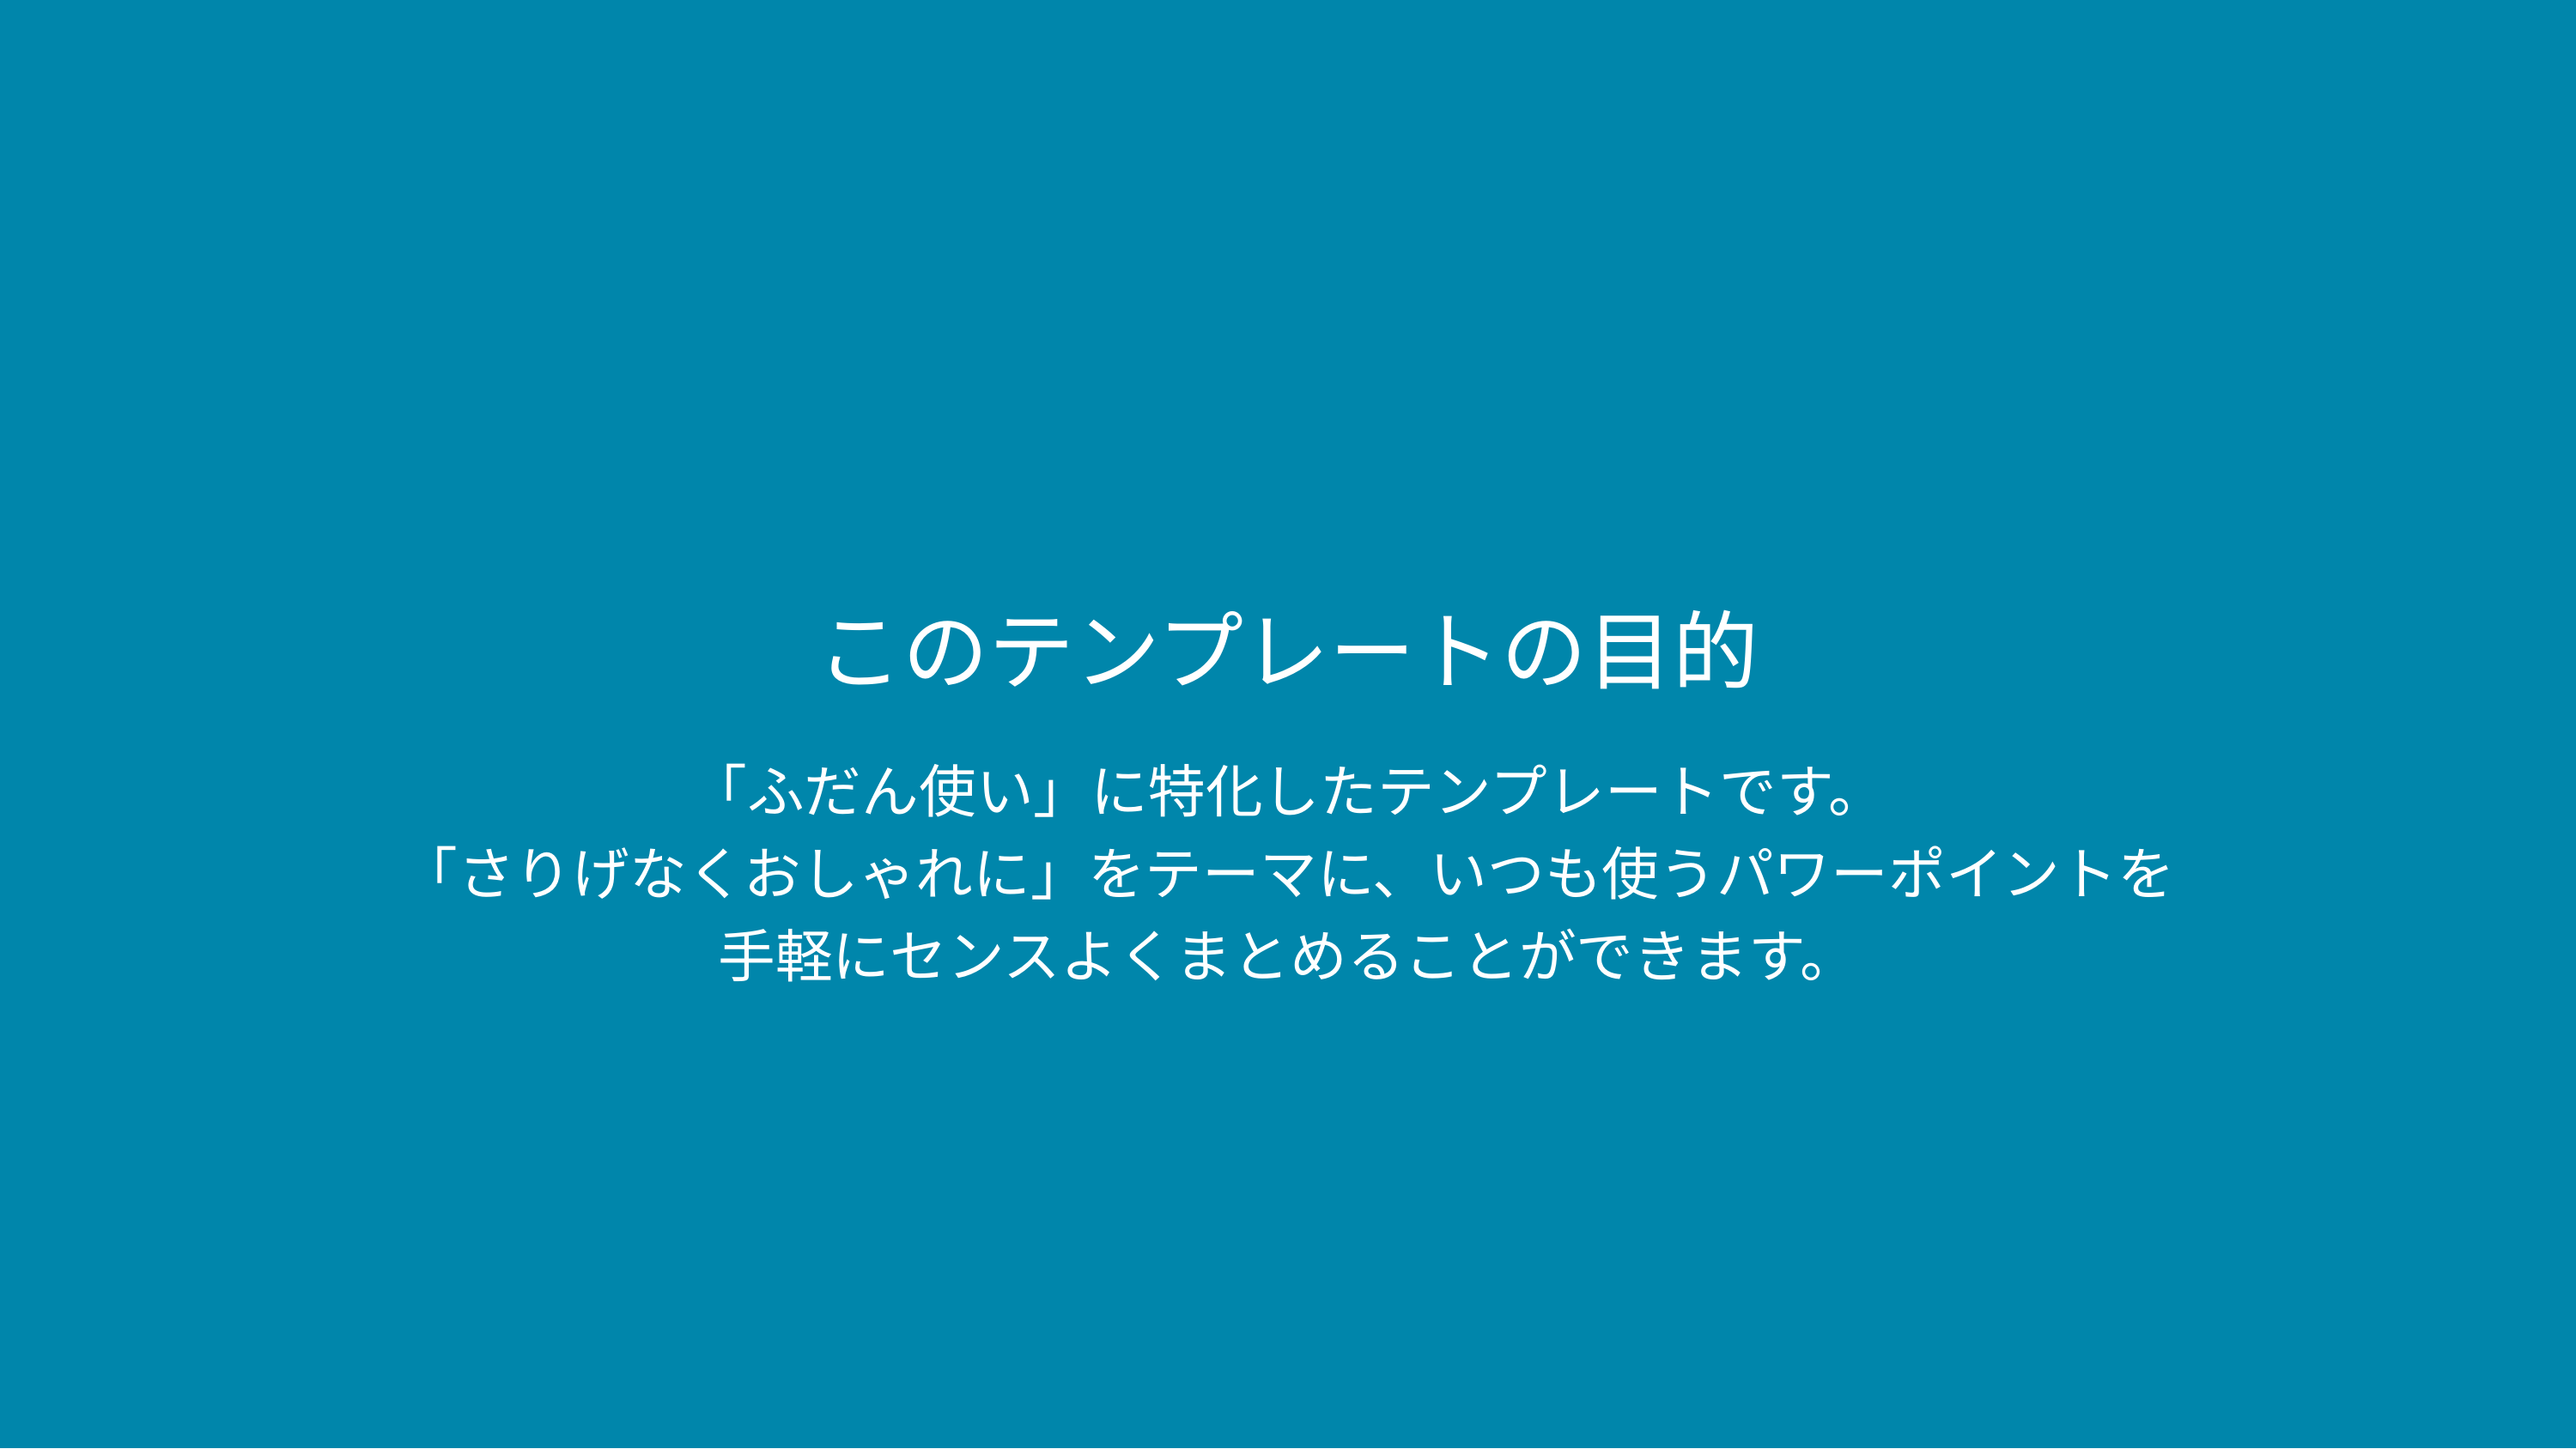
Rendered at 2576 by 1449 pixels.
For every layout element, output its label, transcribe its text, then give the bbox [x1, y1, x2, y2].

title このテンプレートの目的 [185, 525, 2391, 708]
list 「ふだん使い」に特化したテンプレートです。 「さりげなくおしゃれに」をテーマに、いつも使うパワーポイントを 手軽にセンスよくまとめることができます。 [370, 735, 2206, 1016]
